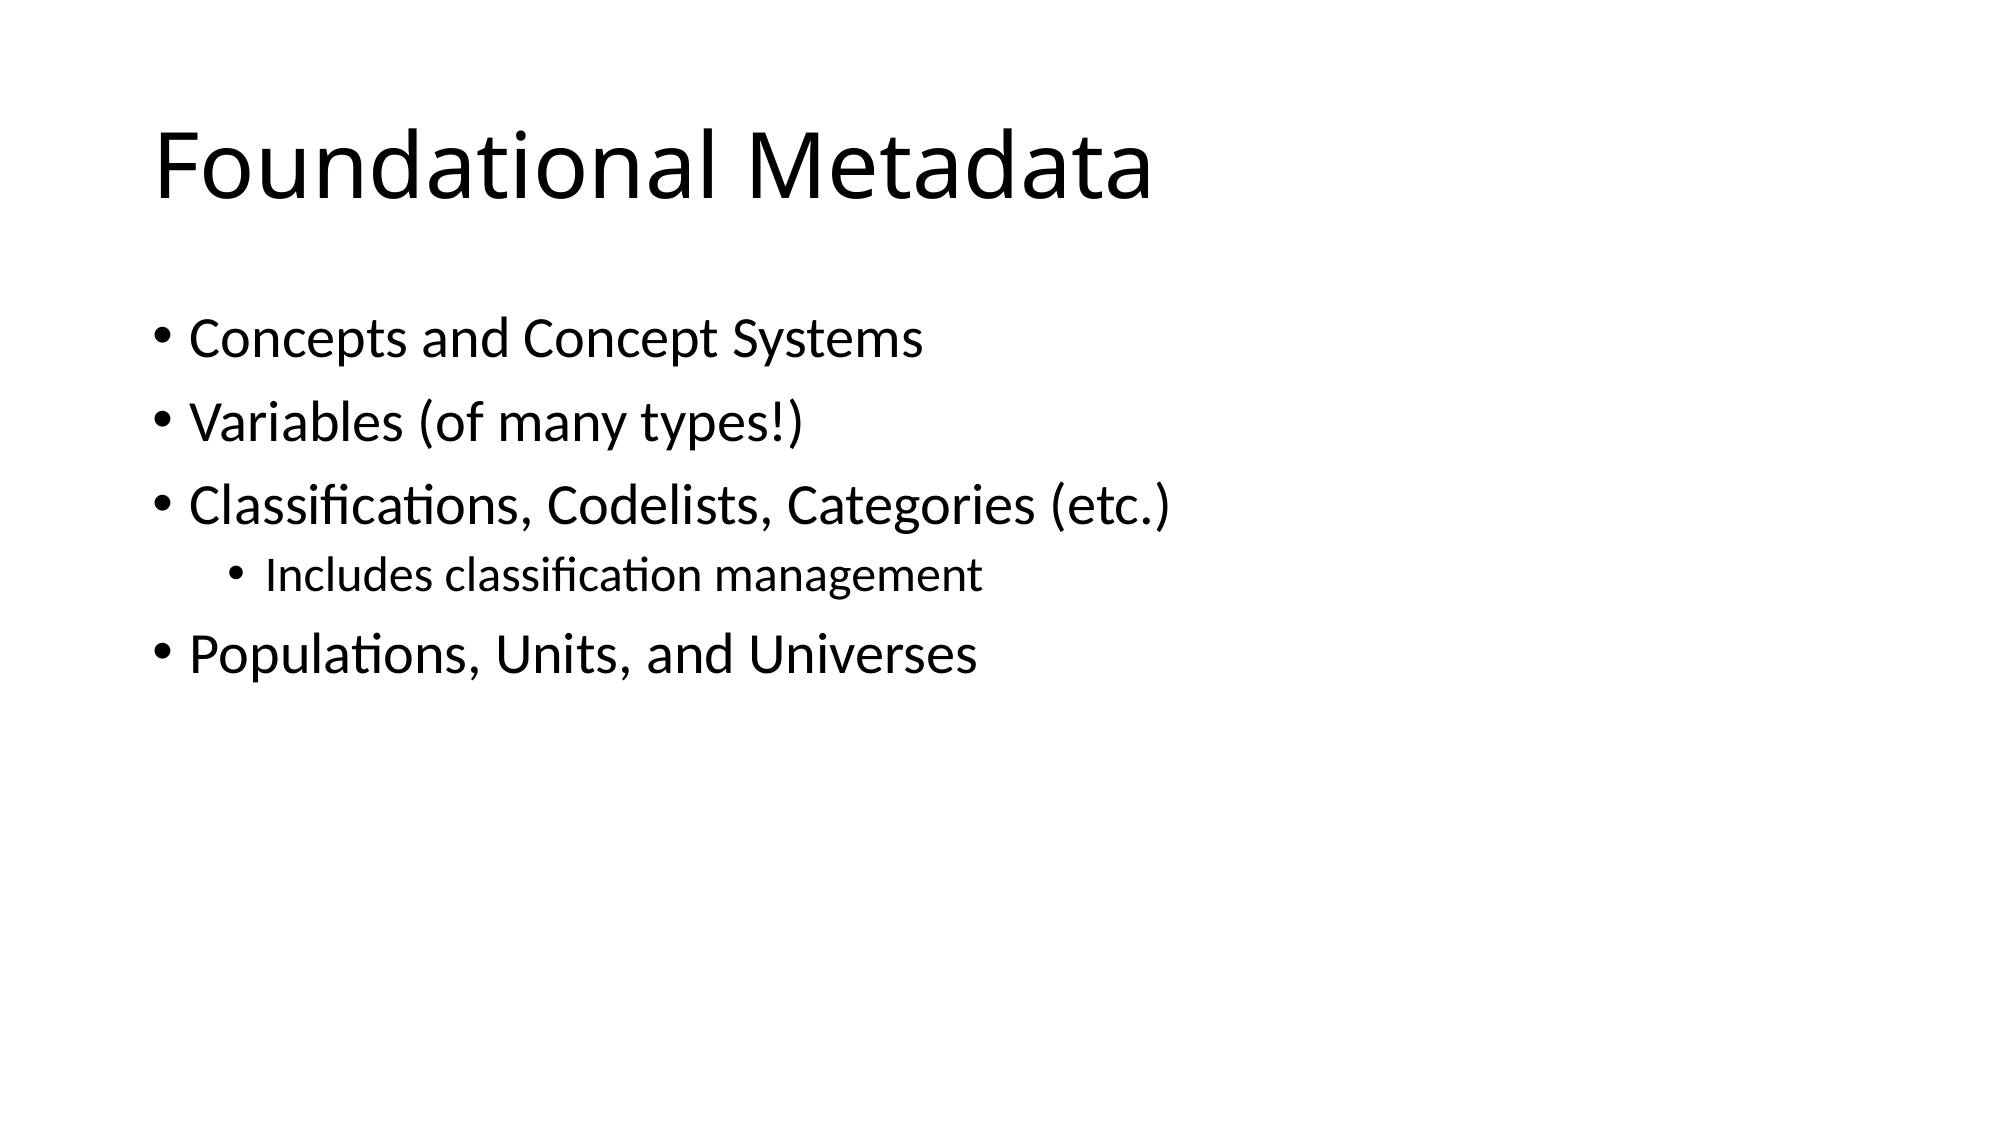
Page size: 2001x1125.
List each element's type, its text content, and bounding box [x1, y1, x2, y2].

list Concepts and Concept Systems Variables (of many types!) Classifications, Codelists, Categories (etc.) Includes classification management Populations, Units, and Universes [137, 299, 1863, 1014]
title Foundational Metadata [137, 59, 1863, 278]
